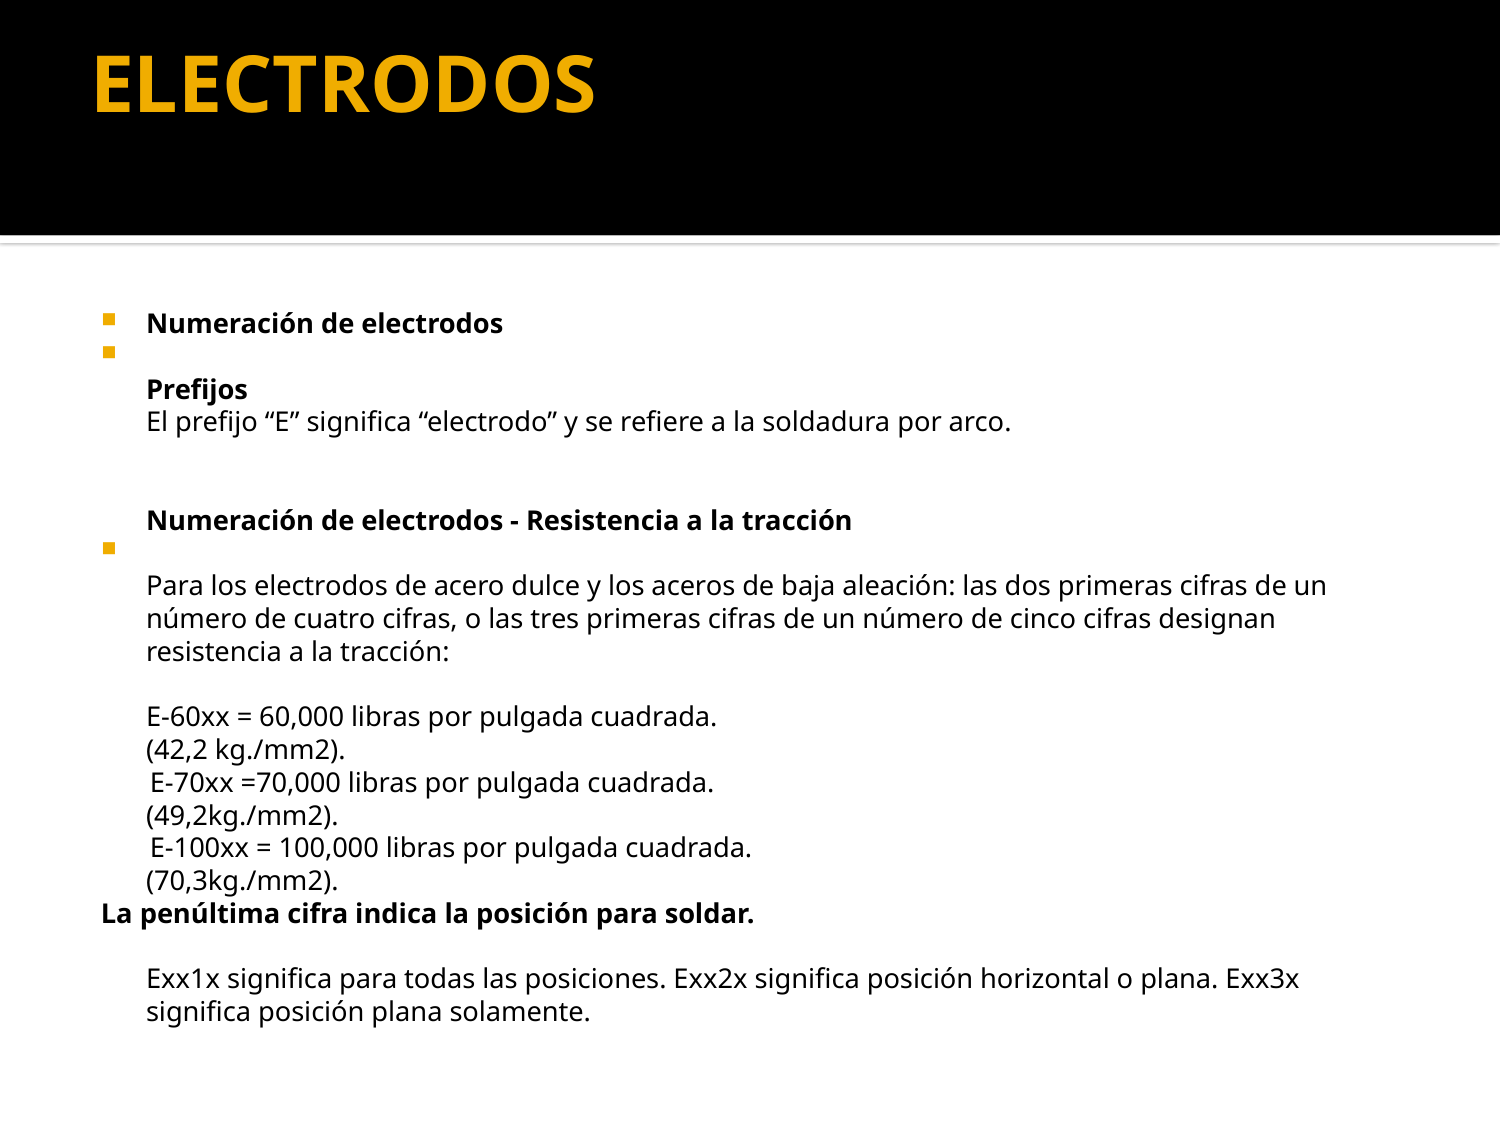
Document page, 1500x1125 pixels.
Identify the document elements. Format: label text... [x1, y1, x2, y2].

title ELECTRODOS [75, 25, 1425, 231]
list Numeración de electrodos Prefijos El prefijo “E” significa “electrodo” y se refiere a la soldadura por arco. Numeración de electrodos - Resistencia a la tracción Para los electrodos de acero dulce y los aceros de baja aleación: las dos primeras cifras de un número de cuatro cifras, o las tres primeras cifras de un número de cinco cifras designan resistencia a la tracción: E-60xx = 60,000 libras por pulgada cuadrada. (42,2 kg./mm2). E-70xx =70,000 libras por pulgada cuadrada. (49,2kg./mm2). E-100xx = 100,000 libras por pulgada cuadrada. (70,3kg./mm2). La penúltima cifra indica la posición para soldar. Exx1x significa para todas las posiciones. Exx2x significa posición horizontal o plana. Exx3x significa posición plana solamente. [75, 291, 1425, 1050]
